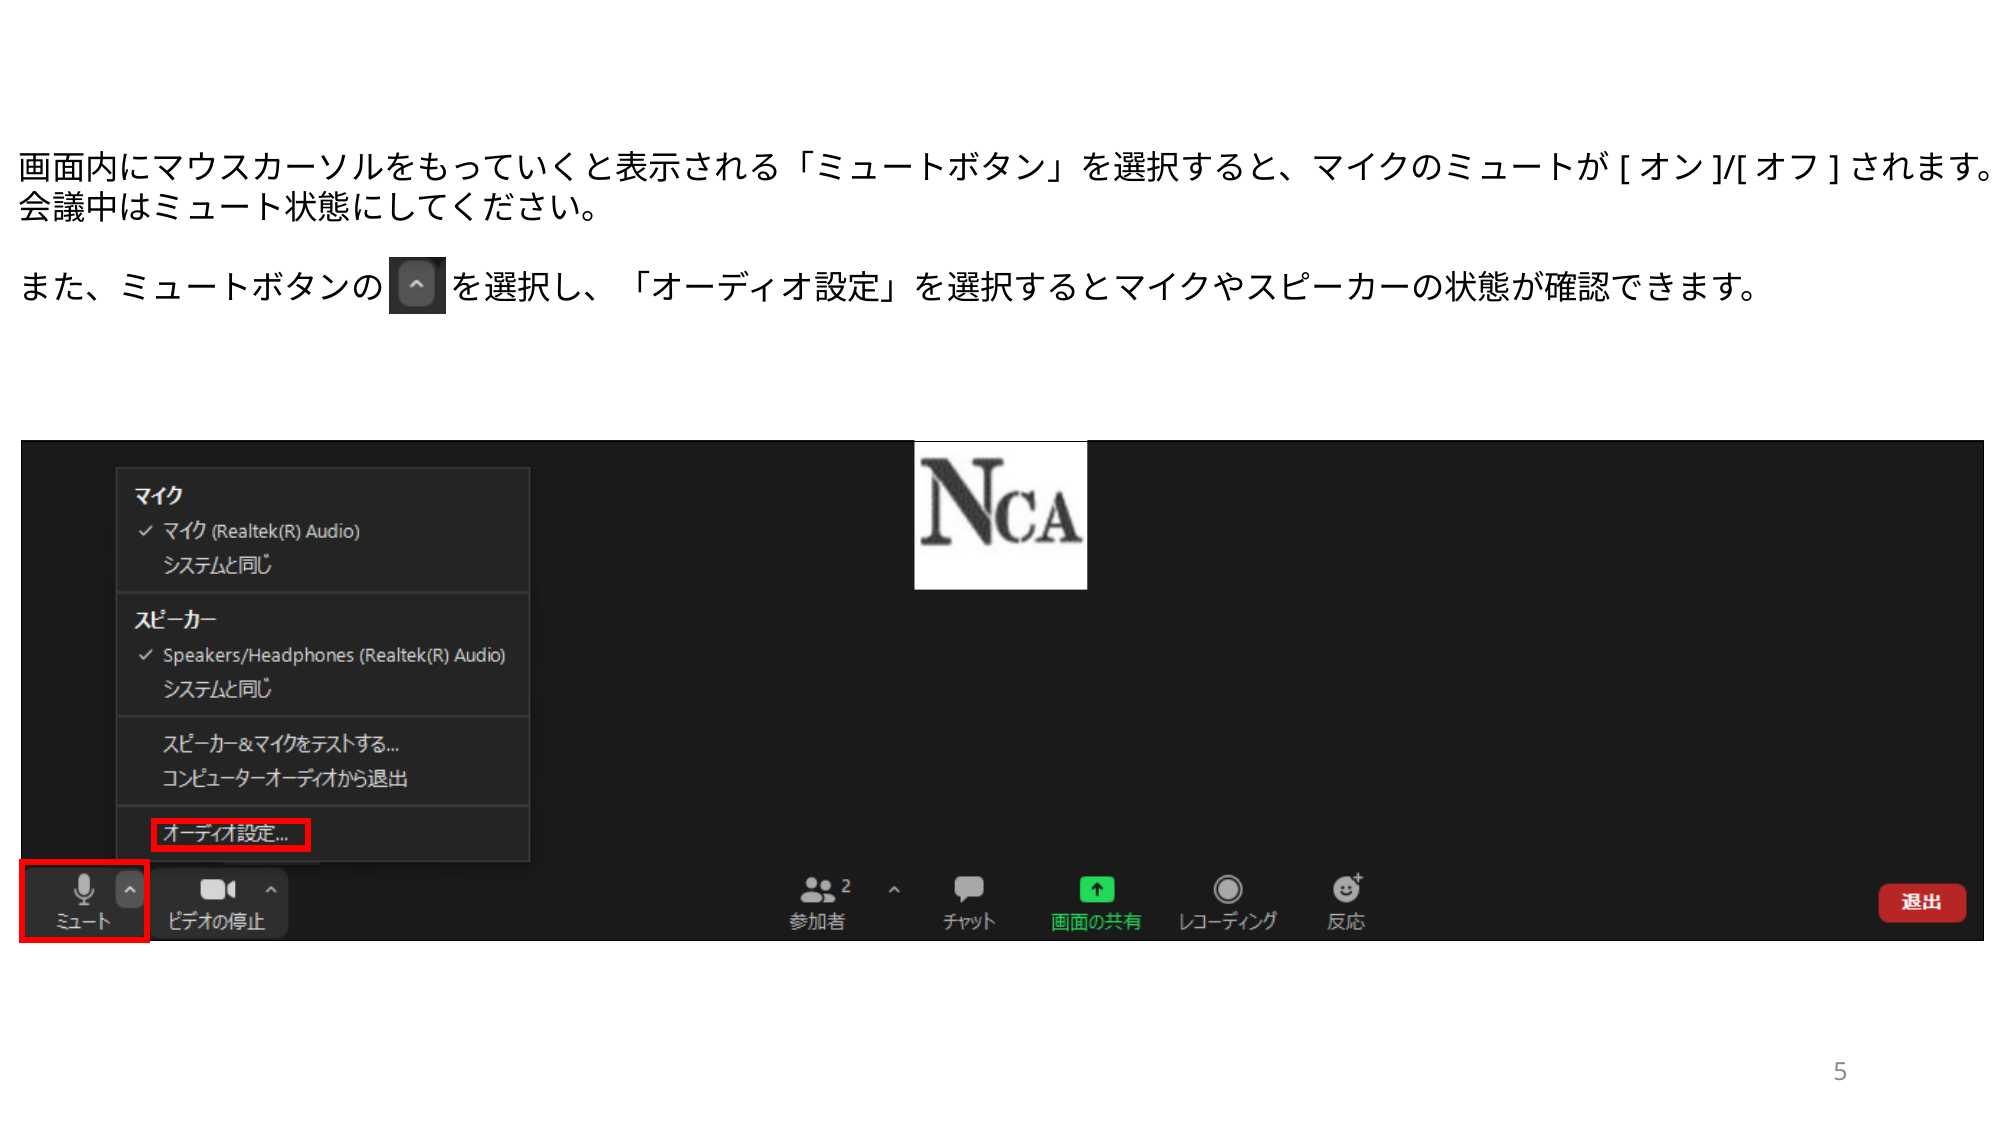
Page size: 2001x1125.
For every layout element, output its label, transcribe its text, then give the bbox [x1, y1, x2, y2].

slide_number 5 [1412, 1042, 1863, 1103]
picture [389, 257, 446, 314]
text_box 画面内にマウスカーソルをもっていくと表示される「ミュートボタン」を選択すると、マイクのミュートが[オン]/[オフ]されます。 会議中はミュート状態にしてください。 また、ミュートボタンの を選択し、「オーディオ設定」を選択するとマイクやスピーカーの状態が確認できます。 [4, 138, 2000, 314]
picture [21, 440, 1984, 941]
